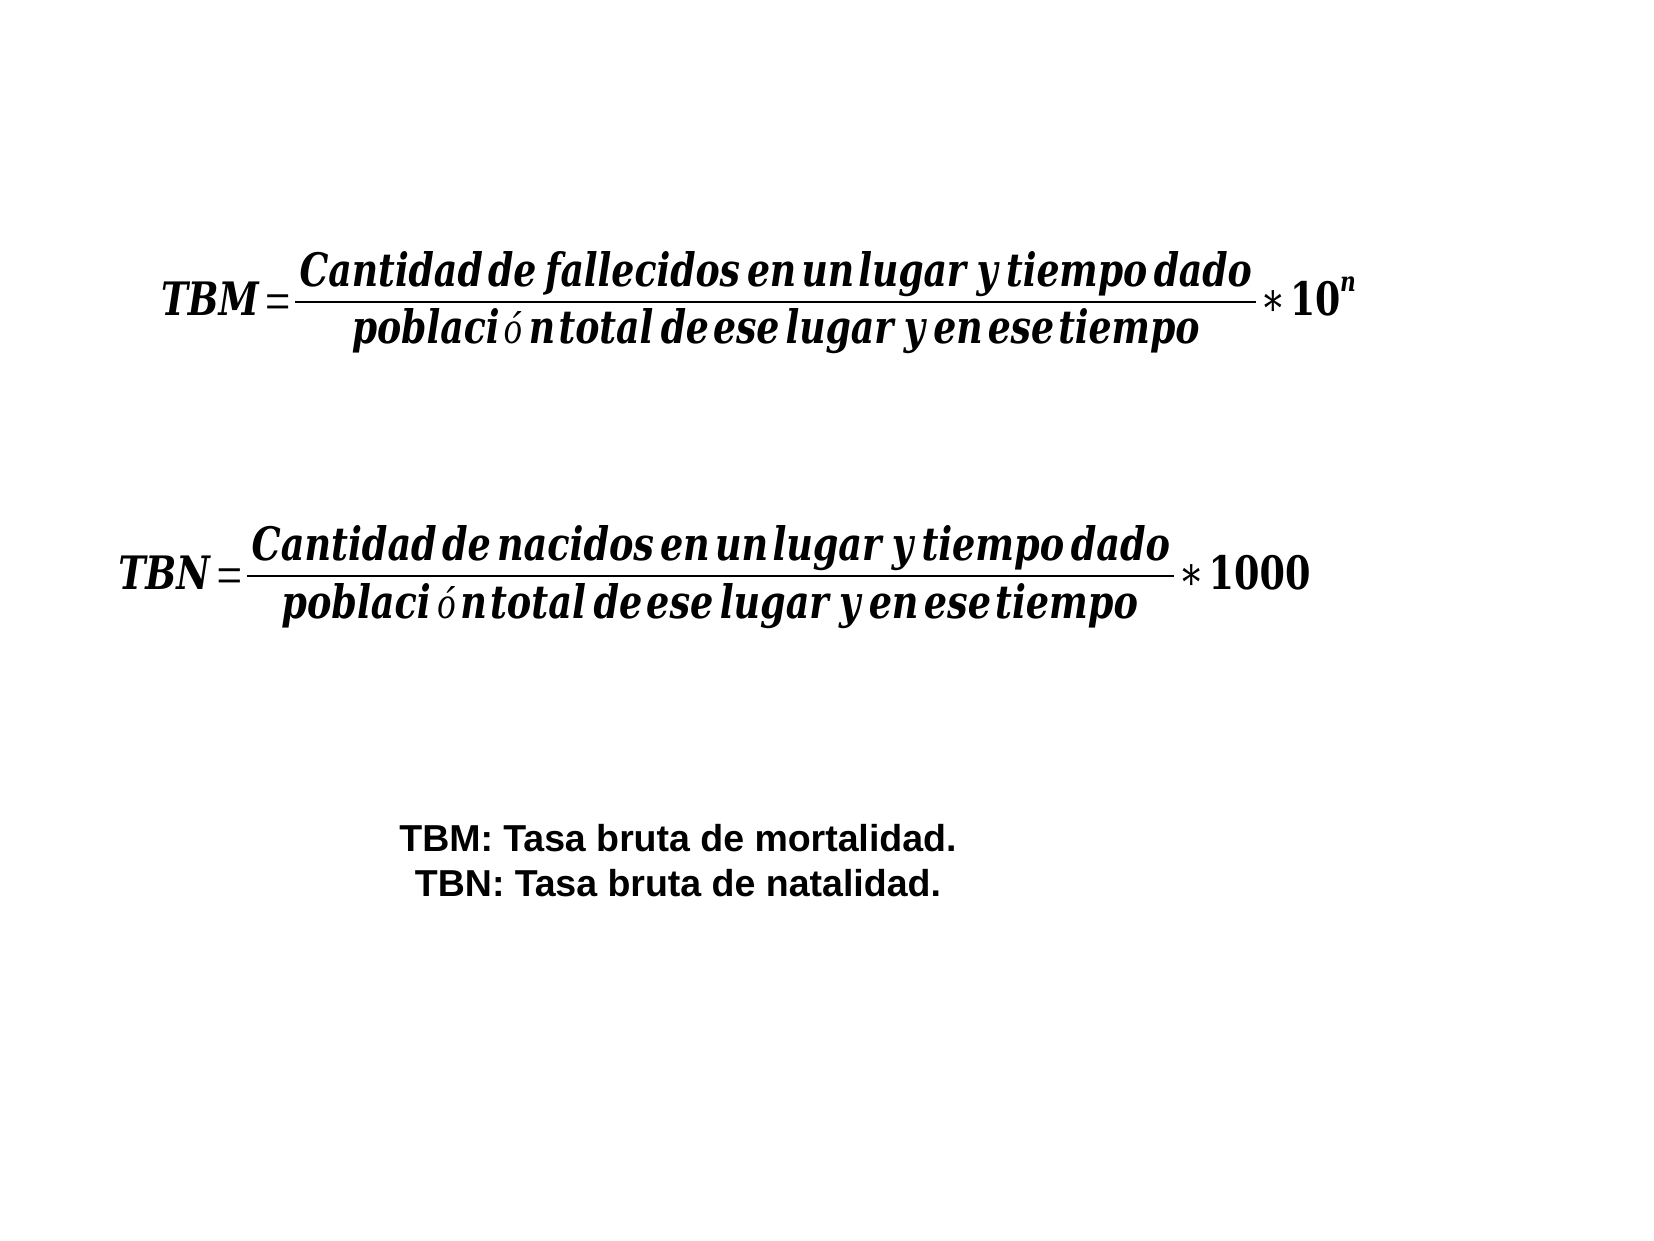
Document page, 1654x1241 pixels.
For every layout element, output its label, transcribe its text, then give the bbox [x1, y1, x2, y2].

text_box TBM: Tasa bruta de mortalidad. TBN: Tasa bruta de natalidad. [161, 806, 1196, 912]
